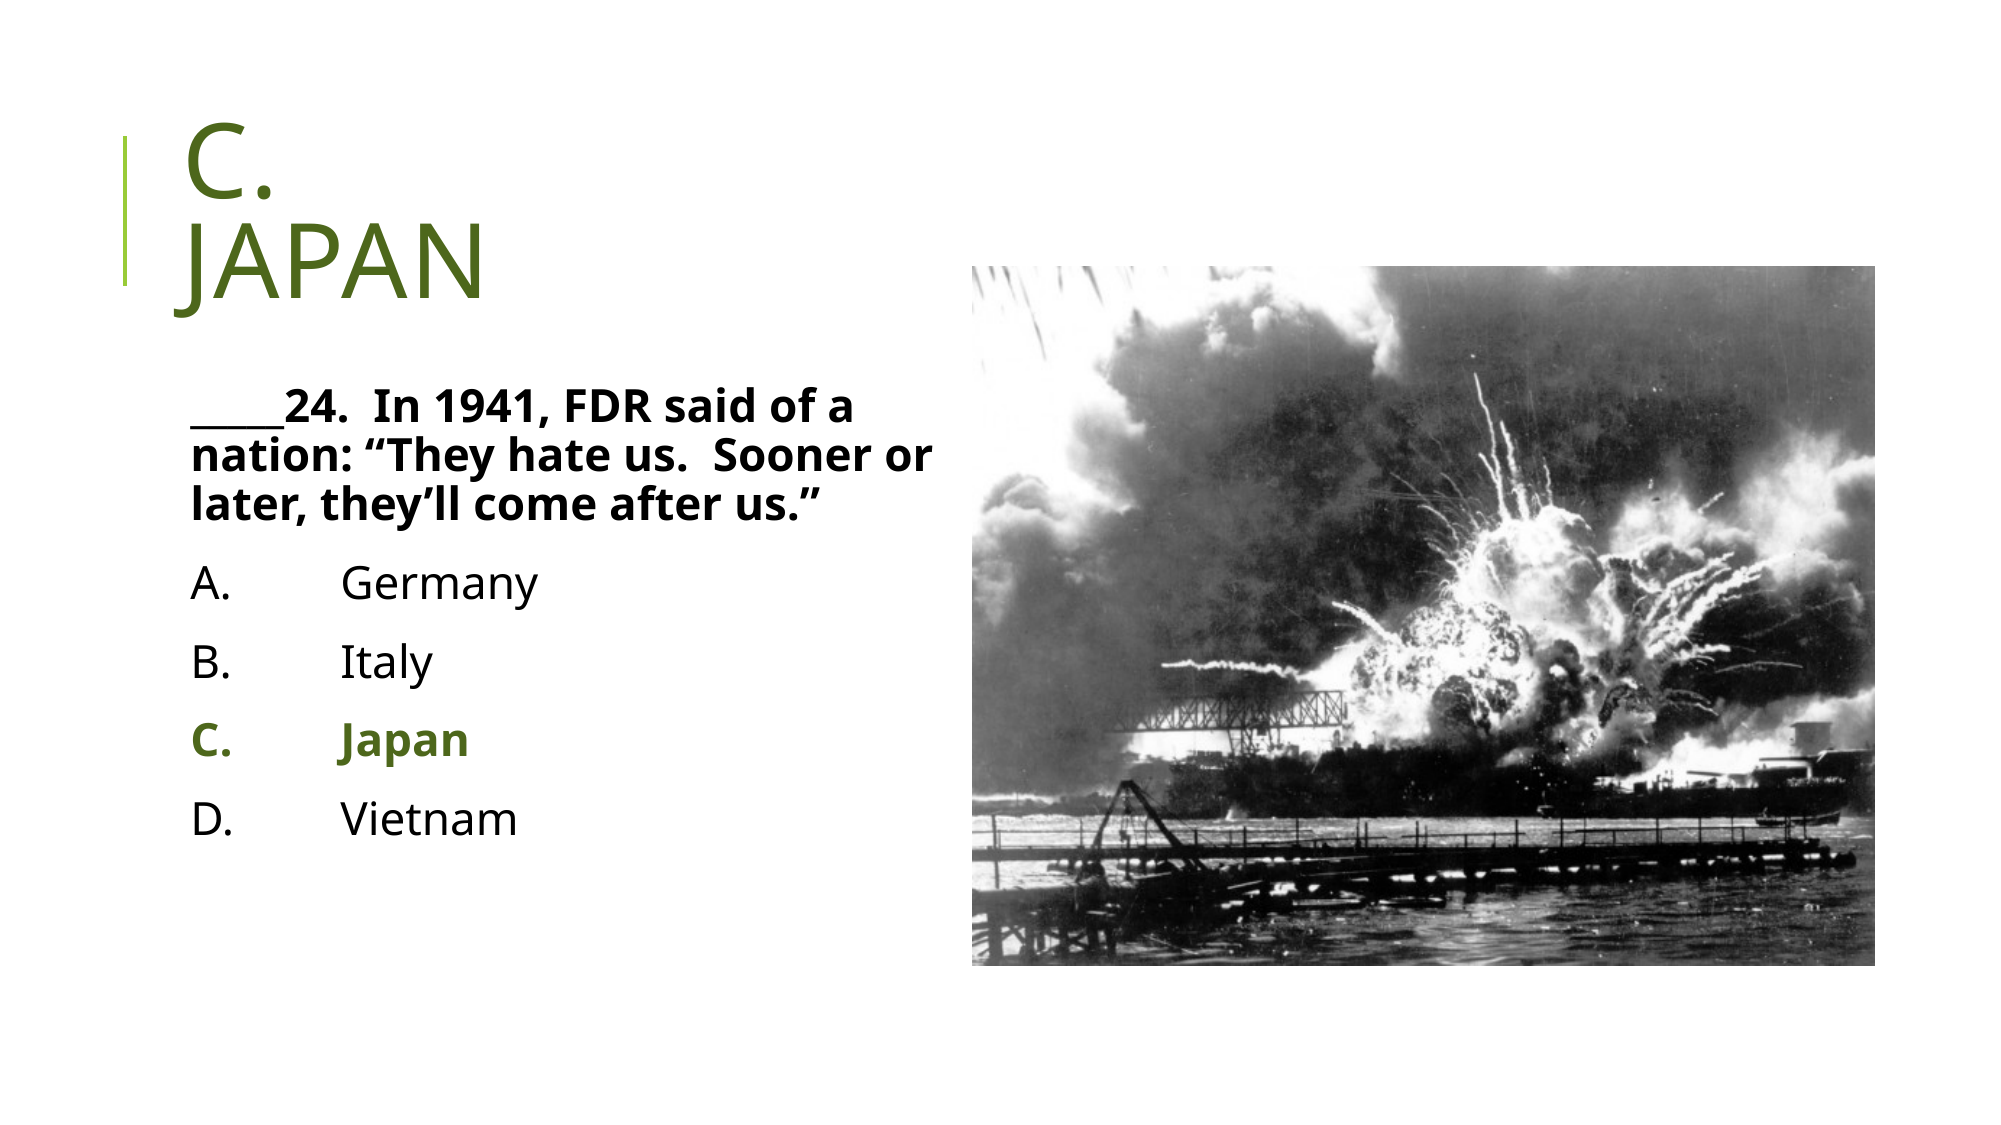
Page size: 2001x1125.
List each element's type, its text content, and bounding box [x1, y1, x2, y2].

title C. Japan [168, 96, 561, 342]
list _____24. In 1941, FDR said of a nation: “They hate us. Sooner or later, they’ll come after us.” A. Germany B. Italy C. Japan D. Vietnam [168, 375, 948, 1035]
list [972, 266, 1875, 966]
